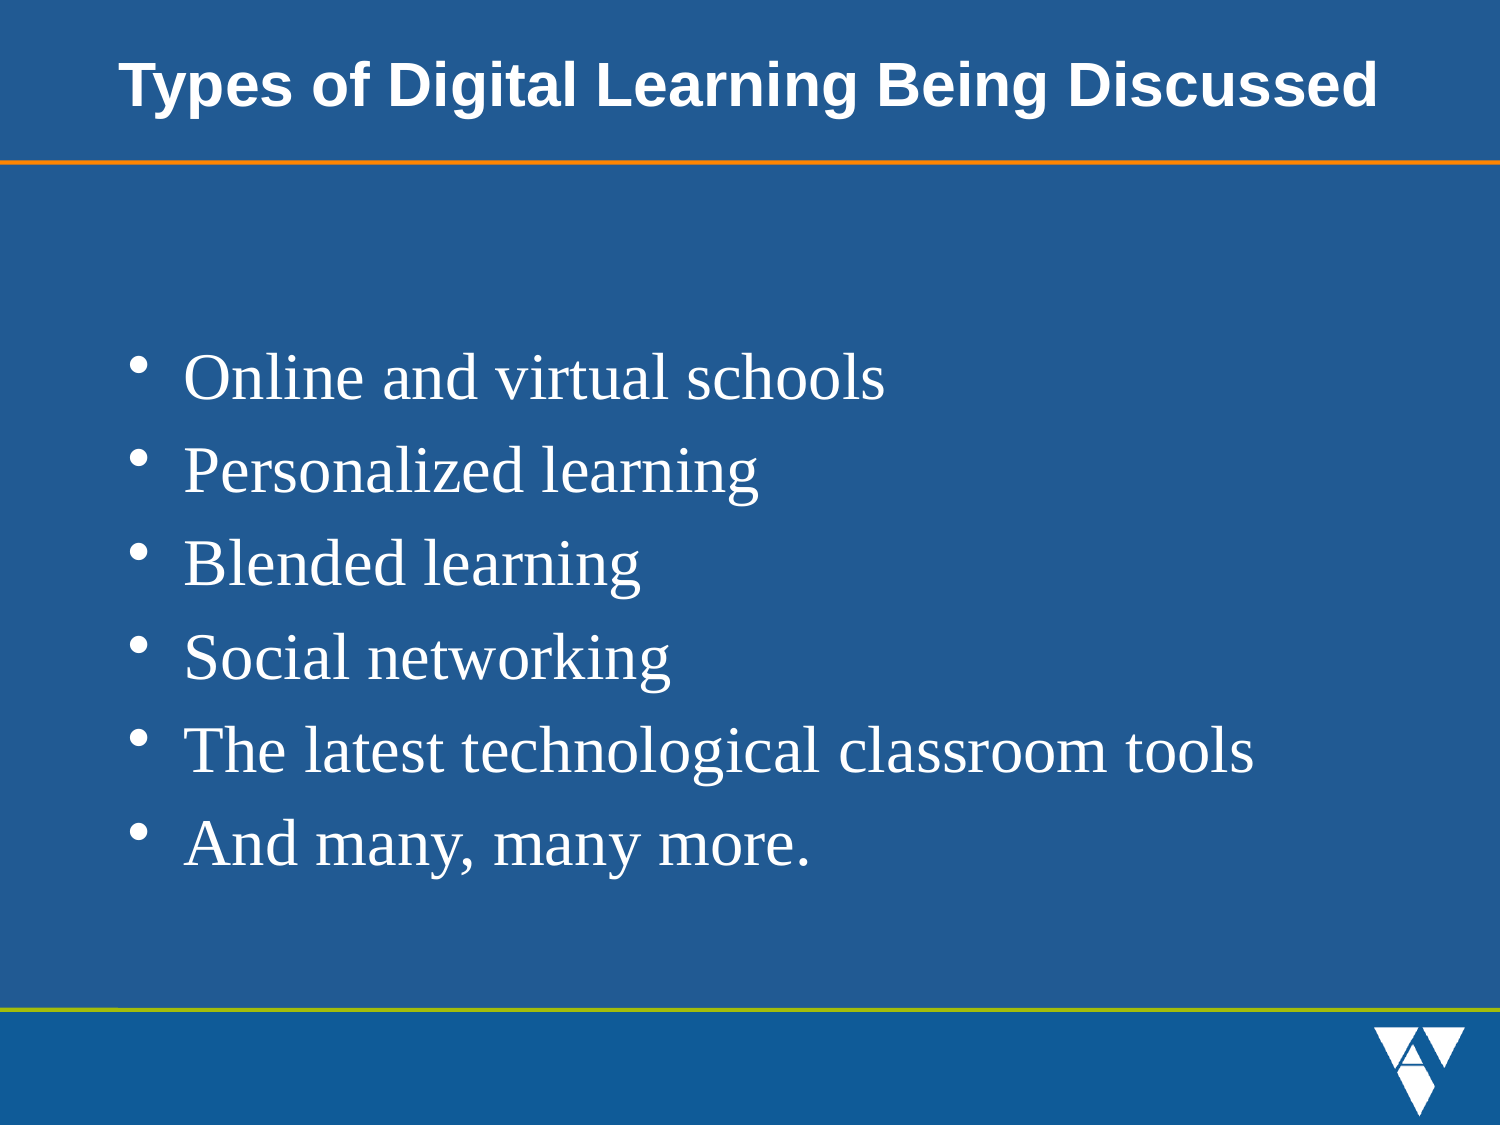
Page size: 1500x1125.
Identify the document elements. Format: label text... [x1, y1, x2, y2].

text_box Types of Digital Learning Being Discussed [0, 24, 1500, 138]
list Online and virtual schools Personalized learning Blended learning Social networking The latest technological classroom tools And many, many more. [112, 324, 1388, 1001]
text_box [0, 1009, 1500, 1125]
